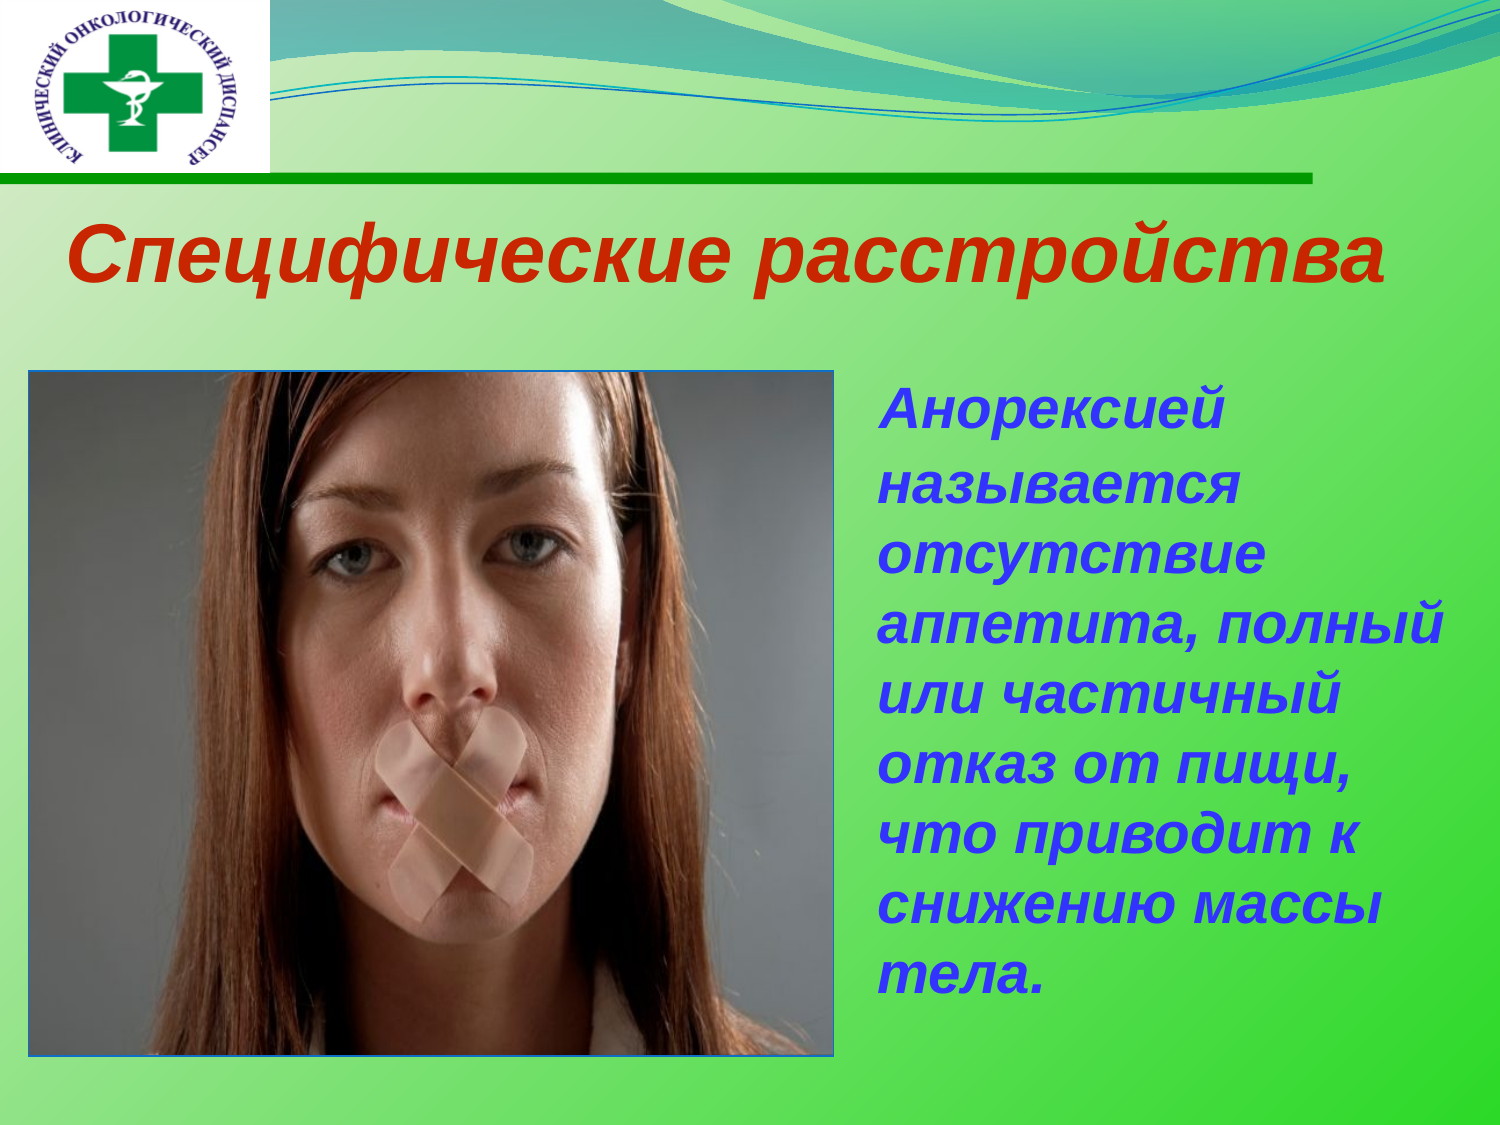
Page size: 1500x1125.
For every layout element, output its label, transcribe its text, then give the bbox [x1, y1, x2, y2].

list [0, 172, 1313, 185]
text_box [839, 559, 1459, 645]
text_box [817, 645, 839, 1067]
picture [28, 371, 833, 1056]
title Специфические расстройства [52, 207, 1424, 303]
text_box [0, 172, 274, 184]
text_box [834, 374, 839, 559]
list Анорексией называется отсутствие аппетита, полный или частичный отказ от пищи, что приводит к снижению массы тела. [817, 337, 1468, 1083]
picture [0, 0, 270, 173]
